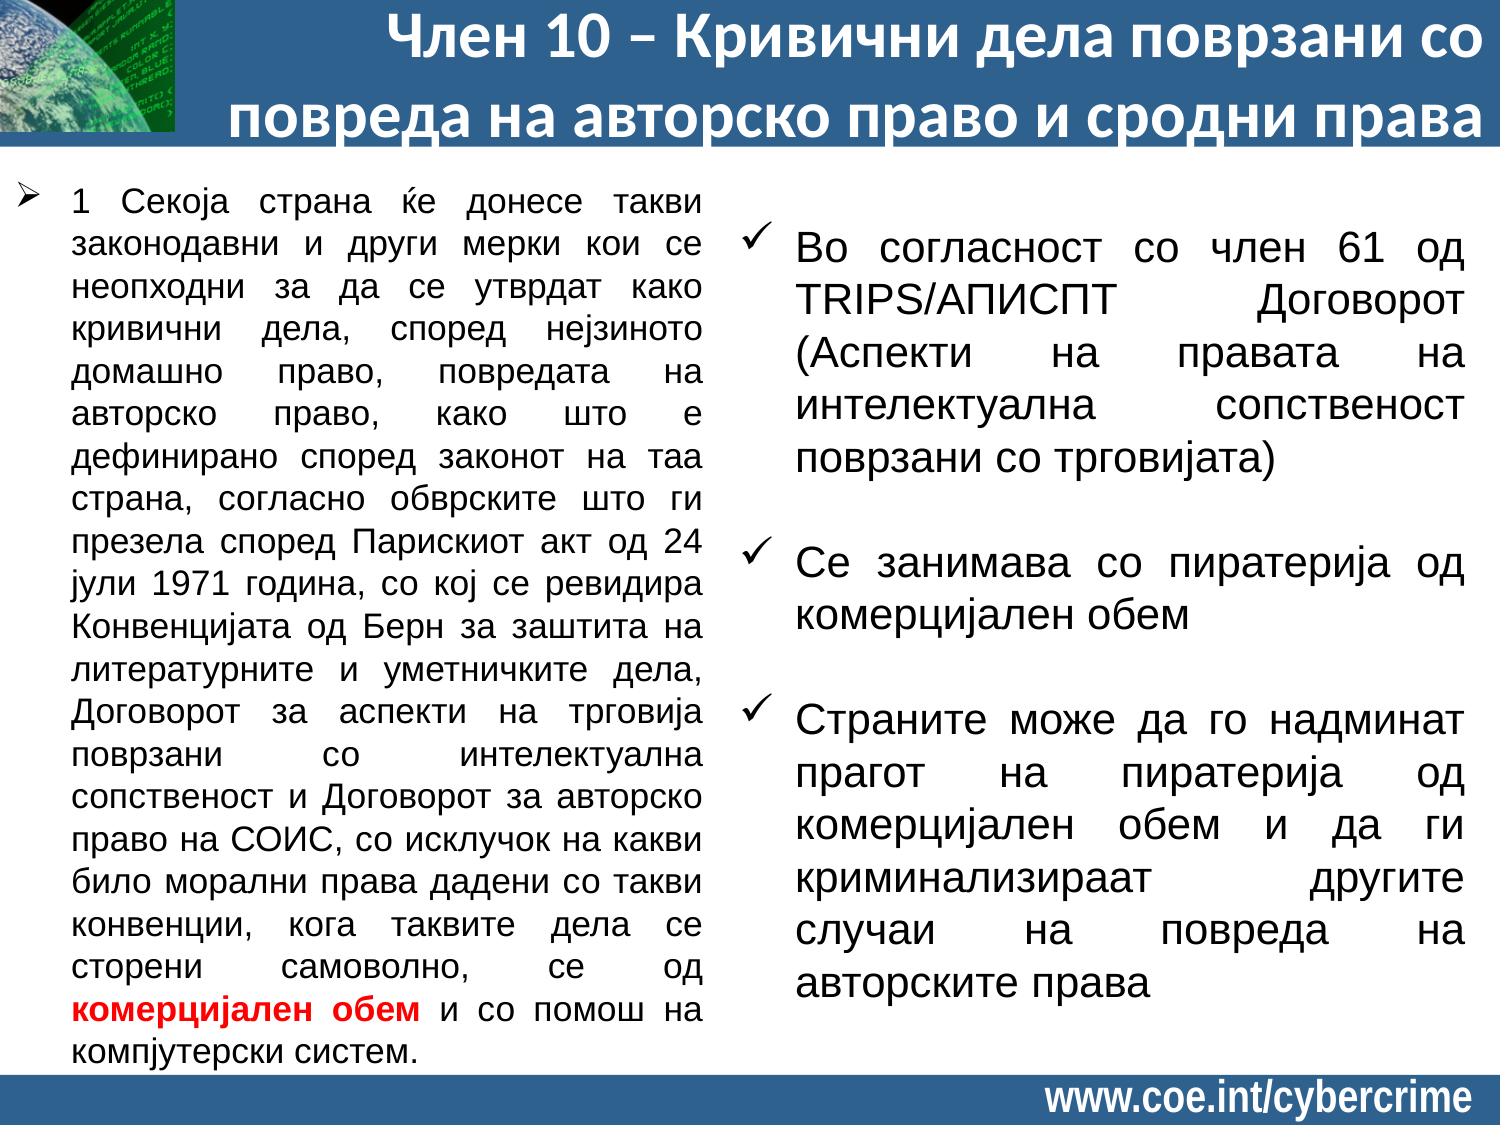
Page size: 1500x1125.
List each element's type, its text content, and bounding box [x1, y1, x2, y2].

text_box www.coe.int/cybercrime [1030, 1059, 1500, 1125]
text_box Во согласност со член 61 од TRIPS/АПИСПТ Договорот (Аспекти на правата на интелектуална сопственост поврзани со трговијата) Се занимава со пиратерија од комерцијален обем Страните може да го надминат прагот на пиратерија од комерцијален обем и да ги криминализираат другите случаи на повреда на авторските права [724, 211, 1480, 1014]
picture [0, 0, 175, 132]
text_box [0, 1073, 1030, 1125]
text_box Член 10 – Кривични дела поврзани со повреда на авторско право и сродни права [0, 0, 1500, 149]
text_box 1 Секоја страна ќе донесе такви законодавни и други мерки кои се неопходни за да се утврдат како кривични дела, според нејзиното домашно право, повредата на авторско право, како што е дефинирано според законот на таа страна, согласно обврските што ги презела според Парискиот акт од 24 јули 1971 година, со кој се ревидира Конвенцијата од Берн за заштита на литературните и уметничките дела, Договорот за аспекти на трговија поврзани со интелектуална сопственост и Договорот за авторско право на СОИС, со исклучок на какви било морални права дадени со такви конвенции, кога таквите дела се сторени самоволно, се од комерцијален обем и со помош на компјутерски систем. [0, 170, 718, 1079]
